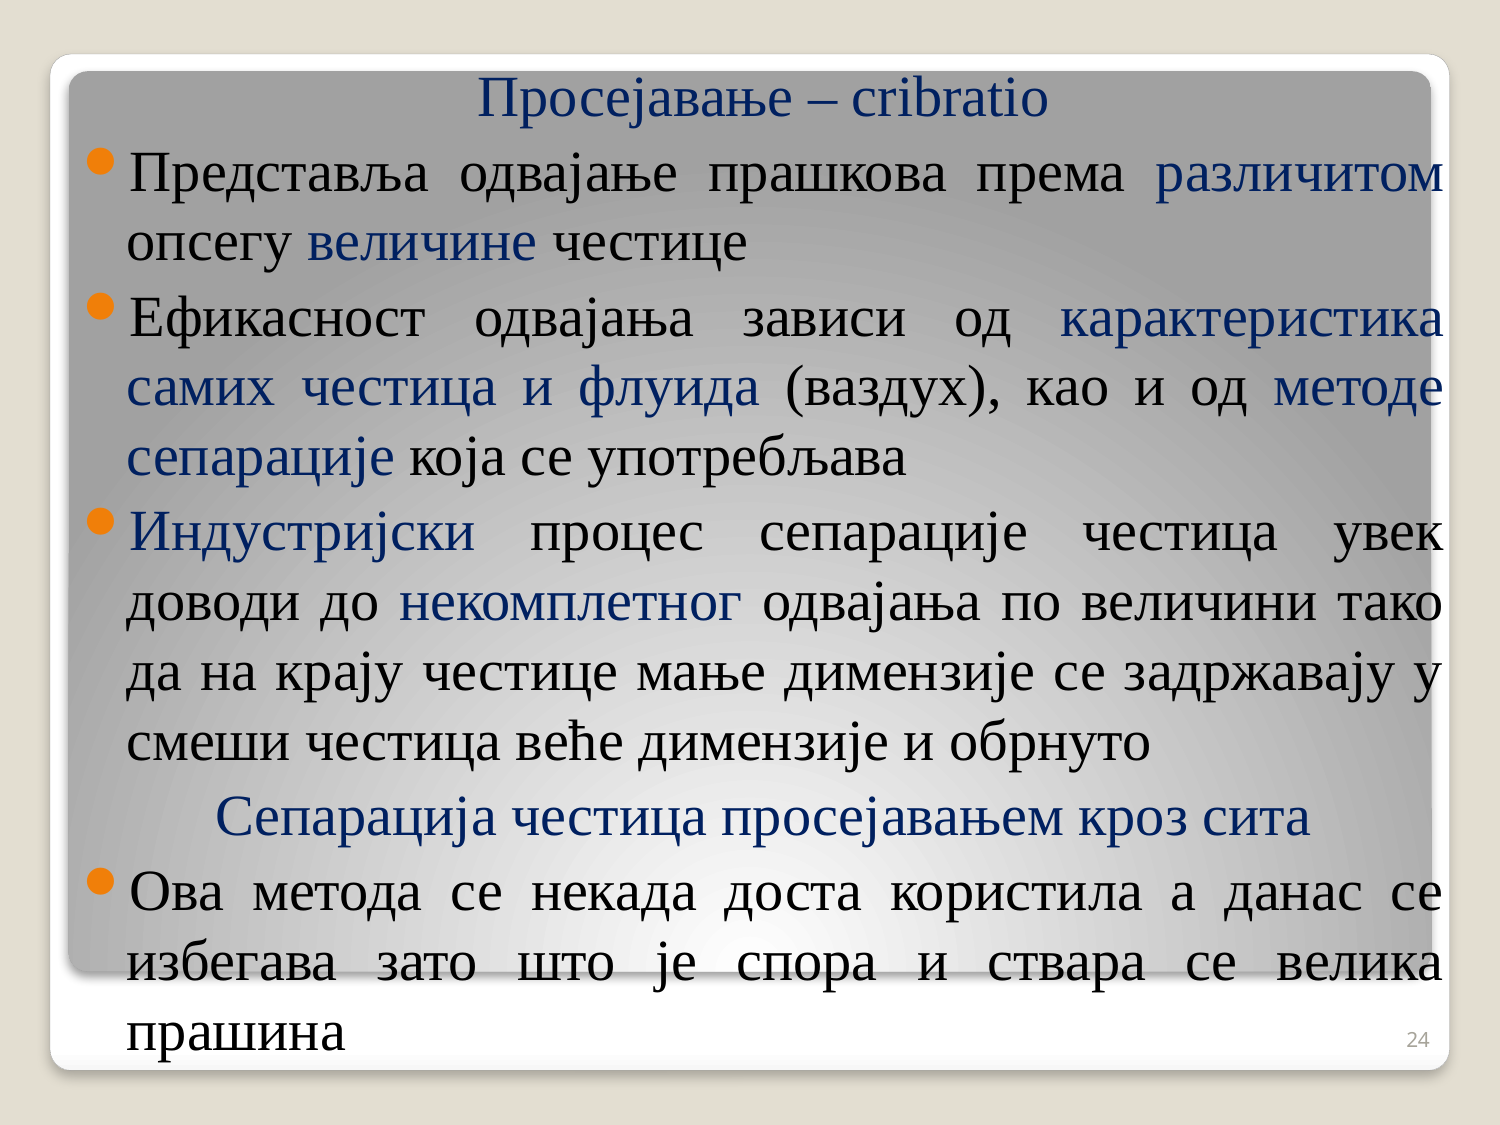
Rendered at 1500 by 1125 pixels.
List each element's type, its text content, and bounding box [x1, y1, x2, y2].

slide_number 24 [1369, 1002, 1445, 1063]
list Просејавање – cribratio Представља одвајање прашкова према различитом опсегу величине честице Ефикасност одвајања зависи од карактеристика самих честица и флуида (ваздух), као и од методе сепарације која се употребљава Индустријски процес сепарације честица увек доводи до некомплетног одвајања по величини тако да на крају честице мање димензије се задржавају у смеши честица веће димензије и обрнуто Сепарација честица просејавањем кроз сита Ова метода се некада доста користила а данас се избегава зато што је спора и ствара се велика прашина [53, 42, 1459, 1071]
